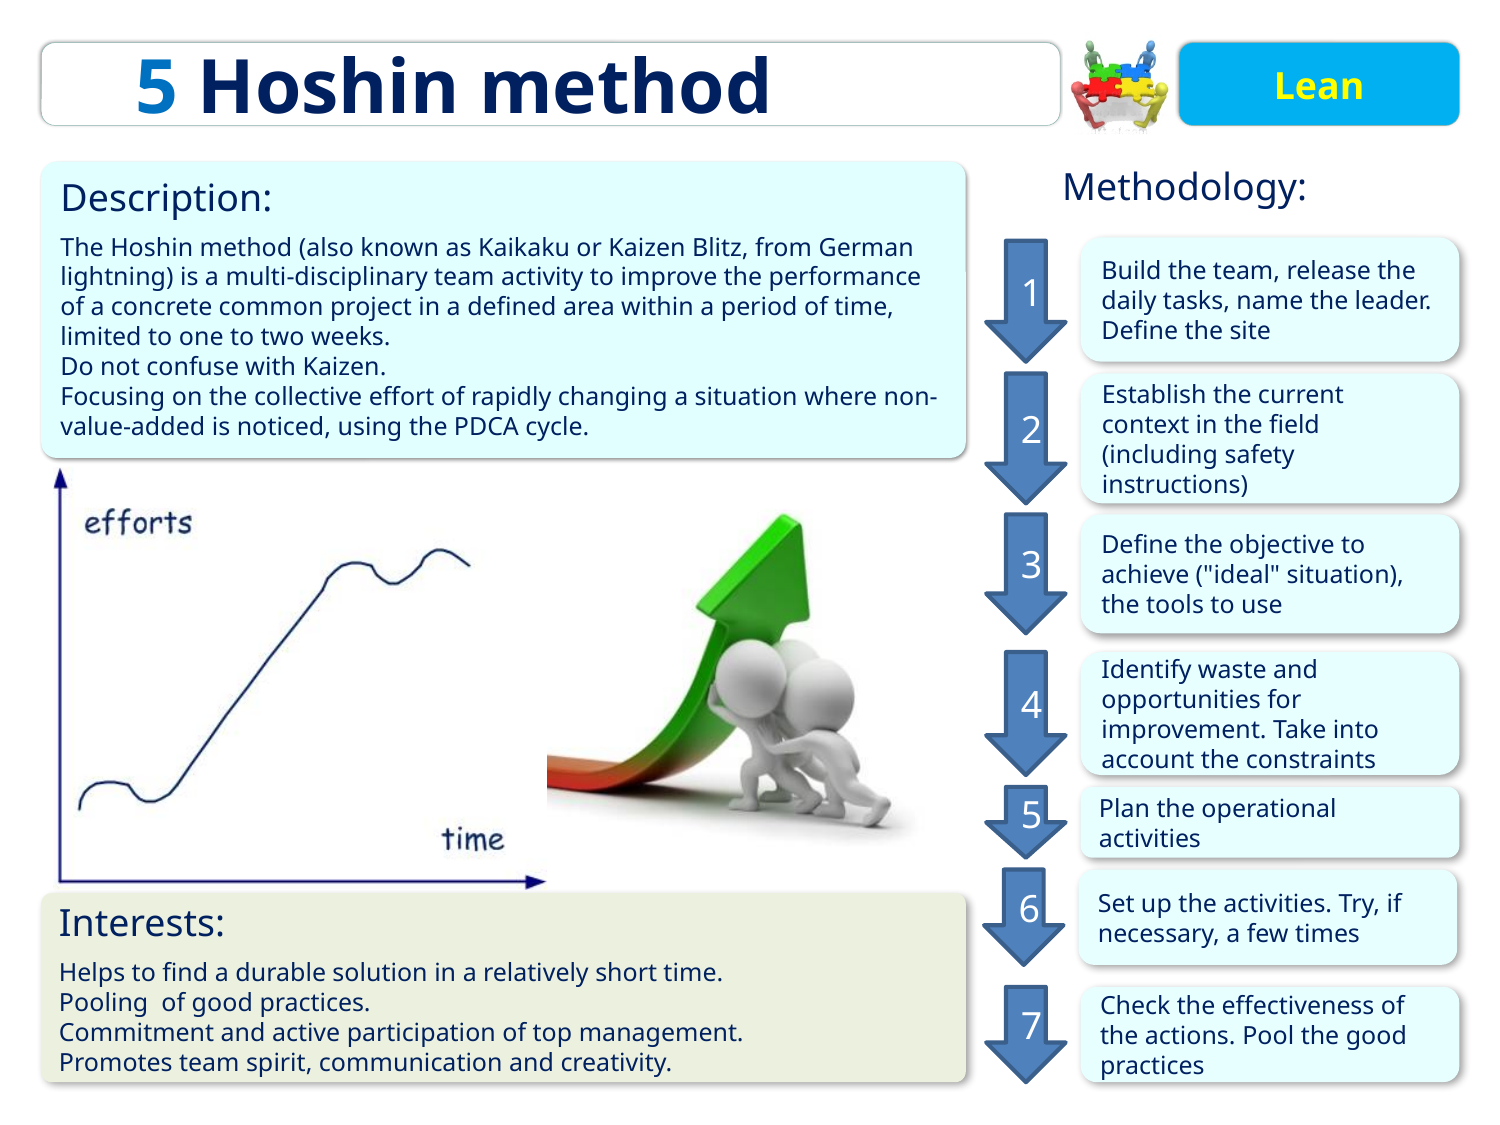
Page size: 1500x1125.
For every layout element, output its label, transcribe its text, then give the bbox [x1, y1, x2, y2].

text_box 2 [984, 371, 1068, 506]
text_box Interests: Helps to find a durable solution in a relatively short time. Pooling of good practices. Commitment and active participation of top management. Promotes team spirit, communication and creativity. [39, 891, 968, 1085]
text_box Build the team, release the daily tasks, name the leader. Define the site [1078, 235, 1462, 364]
text_box Set up the activities. Try, if necessary, a few times [1076, 867, 1460, 967]
text_box Identify waste and opportunities for improvement. Take into account the constraints [1078, 649, 1462, 778]
picture [1063, 30, 1175, 143]
text_box Plan the operational activities [1078, 784, 1462, 860]
text_box 5 Hoshin method [39, 40, 1058, 128]
text_box Establish the current context in the field (including safety instructions) [1078, 371, 1462, 506]
text_box Methodology: [1044, 153, 1460, 217]
picture [52, 467, 951, 890]
text_box 6 [982, 867, 1066, 967]
text_box 5 [984, 784, 1068, 860]
text_box 3 [984, 512, 1068, 636]
text_box 7 [984, 984, 1068, 1085]
text_box 4 [984, 649, 1068, 778]
text_box Check the effectiveness of the actions. Pool the good practices [1078, 984, 1462, 1085]
text_box 1 [984, 238, 1068, 364]
text_box Description: The Hoshin method (also known as Kaikaku or Kaizen Blitz, from German lightning) is a multi-disciplinary team activity to improve the performance of a concrete common project in a defined area within a period of time, limited to one to two weeks. Do not confuse with Kaizen. Focusing on the collective effort of rapidly changing a situation where non-value-added is noticed, using the PDCA cycle. [39, 159, 968, 461]
text_box Lean [1181, 40, 1462, 128]
text_box Define the objective to achieve ("ideal" situation), the tools to use [1078, 512, 1462, 636]
